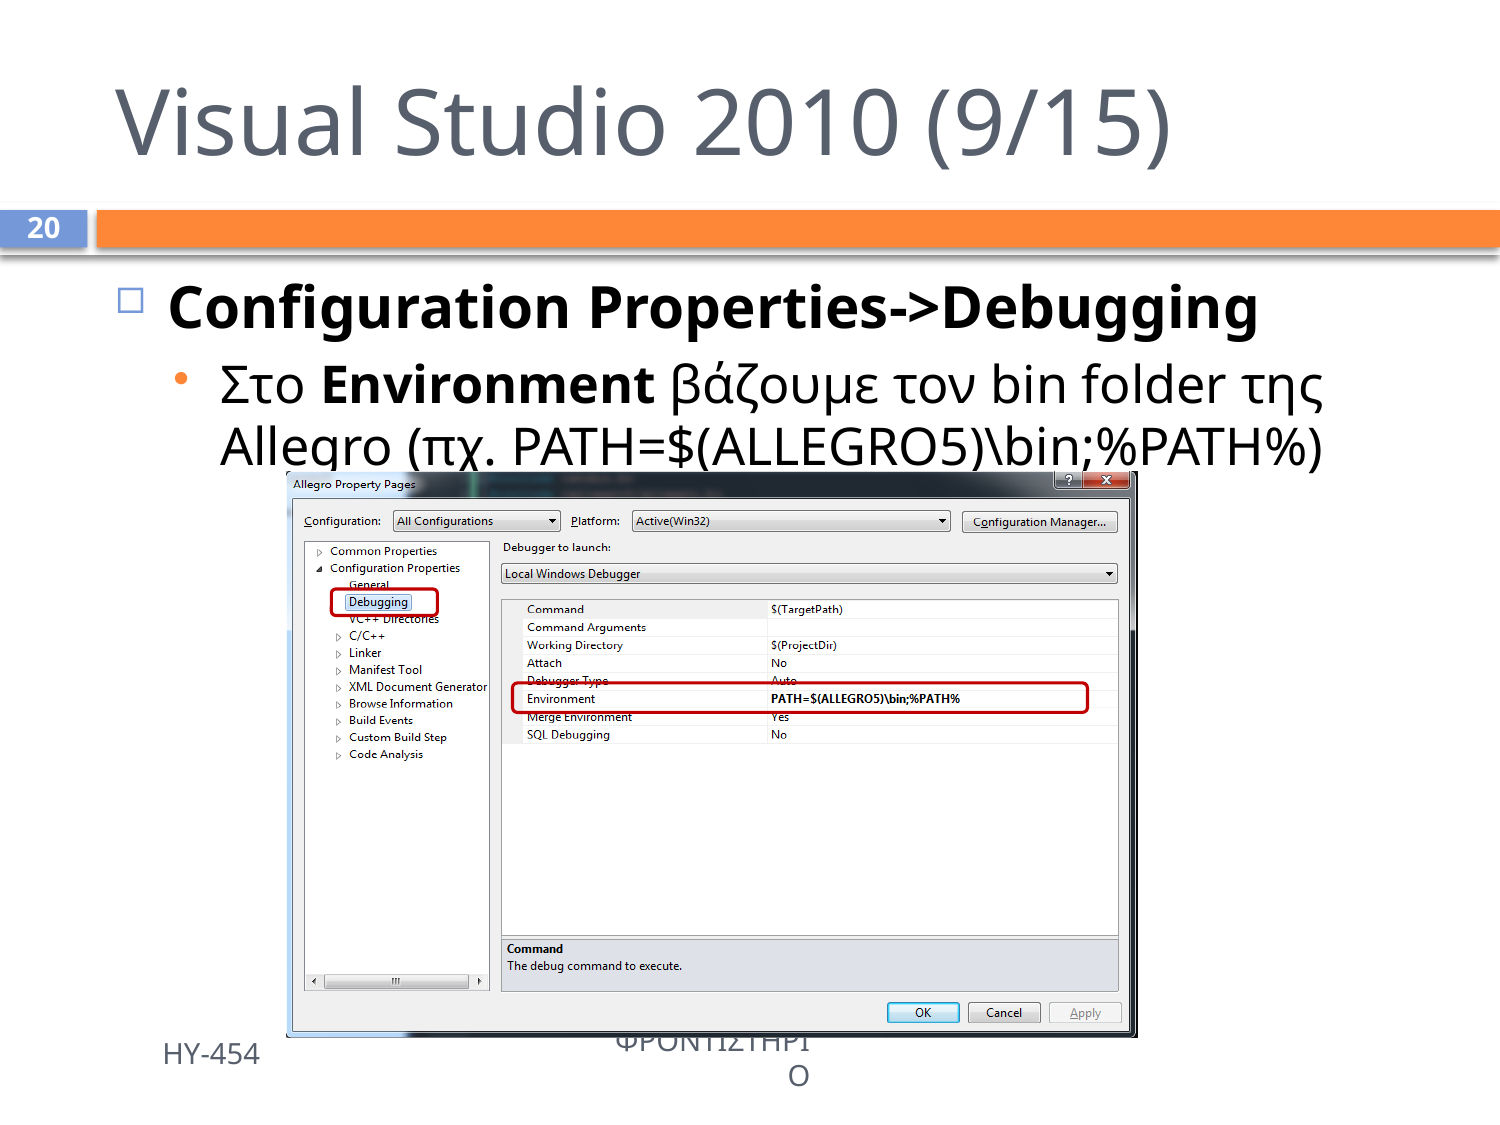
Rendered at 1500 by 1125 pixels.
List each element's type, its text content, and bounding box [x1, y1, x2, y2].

footer ΗΥ-454 [99, 1024, 275, 1085]
slide_number 20 [0, 208, 88, 249]
list Configuration Properties->Debugging Στο Environment βάζουμε τον bin folder της Allegro (πχ. PATH=$(ALLEGRO5)\bin;%PATH%) [100, 262, 1438, 1000]
picture [286, 471, 1138, 1038]
title Visual Studio 2010 (9/15) [100, 37, 1438, 200]
